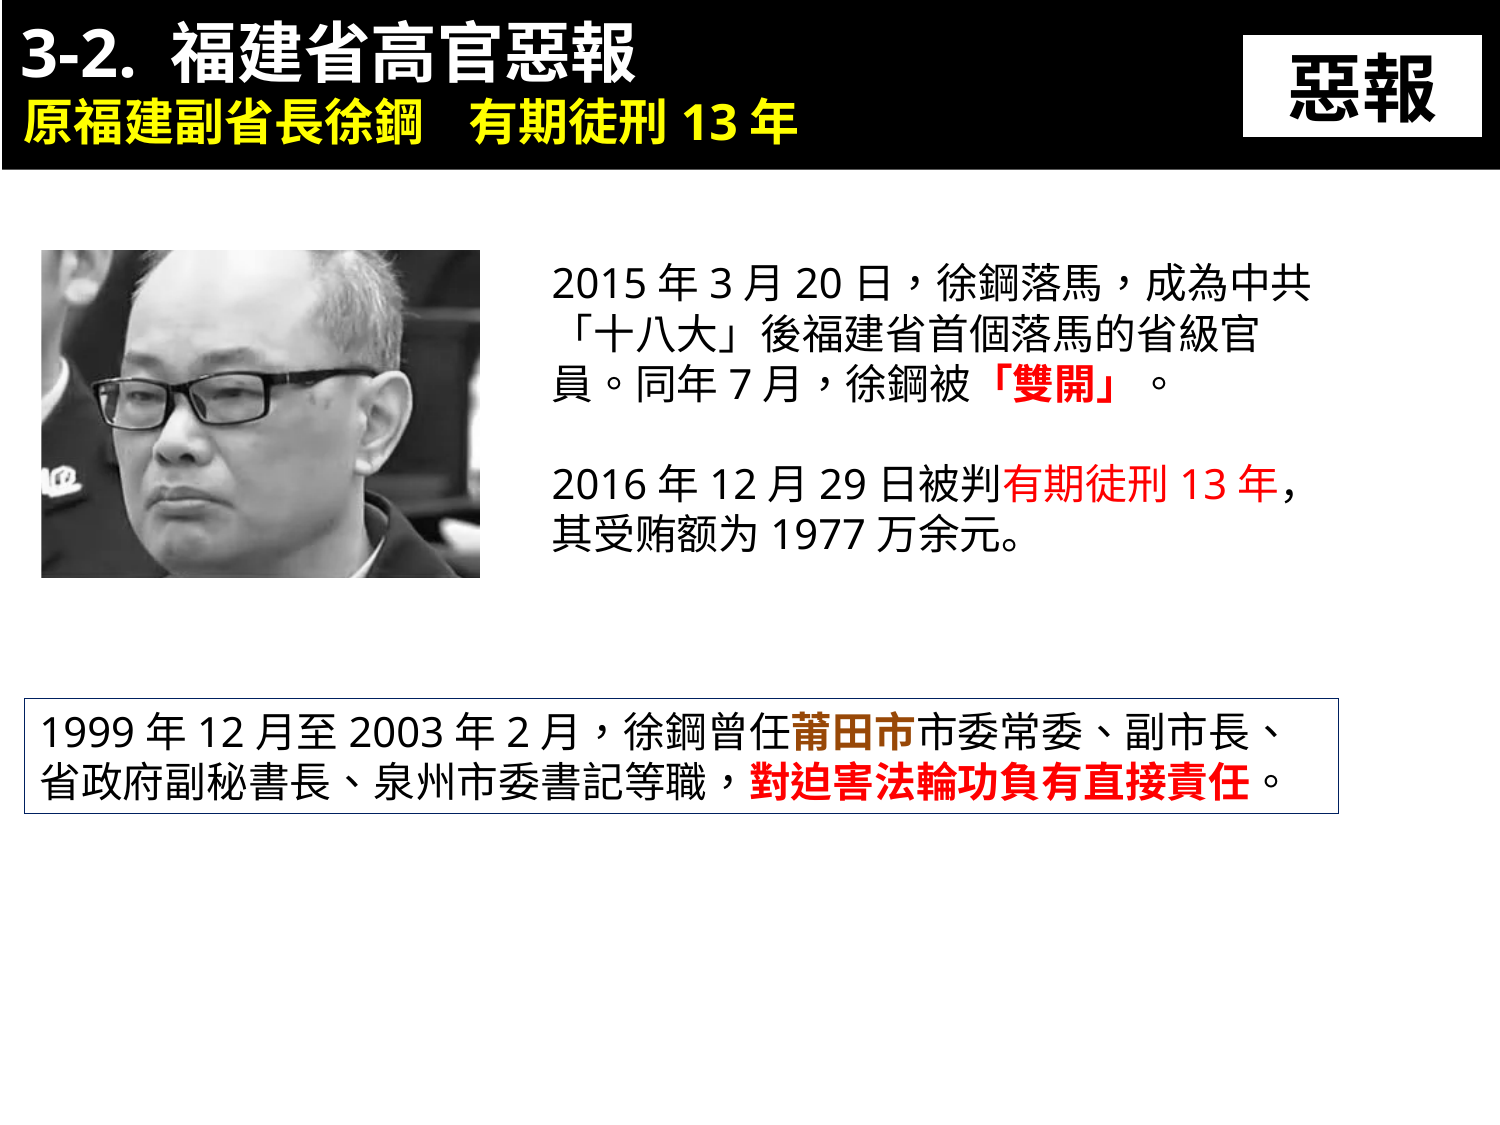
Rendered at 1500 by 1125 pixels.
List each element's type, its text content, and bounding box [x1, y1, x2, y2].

text_box 原福建副省長徐鋼 有期徒刑13年 [9, 83, 1002, 158]
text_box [1240, 32, 1485, 140]
text_box 3-2. 福建省高官惡報 [5, 3, 653, 98]
text_box 2015年3月20日，徐鋼落馬，成為中共「十八大」後福建省首個落馬的省級官員。同年7月，徐鋼被「雙開」。 2016年12月29日被判有期徒刑13年， 其受贿额为1977万余元。 [536, 249, 1350, 565]
picture [41, 249, 481, 578]
text_box [2, 0, 1500, 170]
text_box 1999年12月至2003年2月，徐鋼曾任莆田市市委常委、副市長、 省政府副秘書長、泉州市委書記等職，對迫害法輪功負有直接責任。 [24, 698, 1339, 814]
